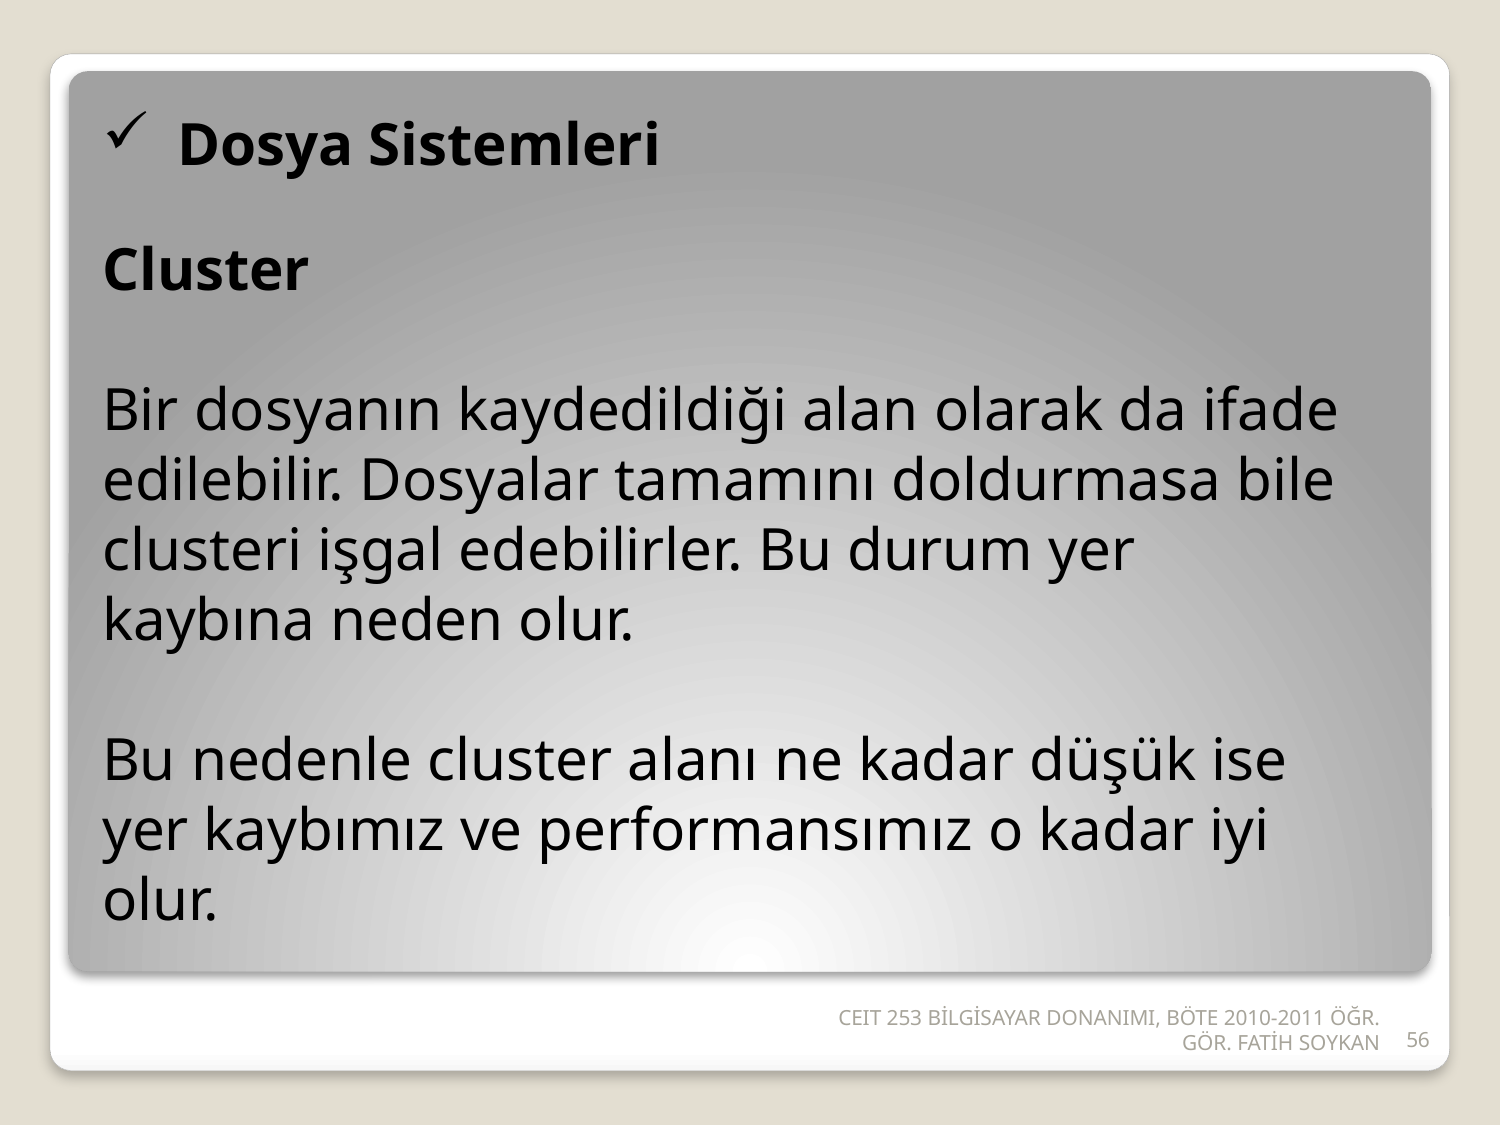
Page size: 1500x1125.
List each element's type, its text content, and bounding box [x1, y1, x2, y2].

slide_number 56 [1395, 1002, 1445, 1063]
text_box Dosya Sistemleri [87, 49, 1413, 185]
footer CEIT 253 BİLGİSAYAR DONANIMI, BÖTE 2010-2011 ÖĞR. GÖR. FATİH SOYKAN [800, 1002, 1395, 1063]
text_box Cluster Bir dosyanın kaydedildiği alan olarak da ifade edilebilir. Dosyalar tamamını doldurmasa bile clusteri işgal edebilirler. Bu durum yer kaybına neden olur. Bu nedenle cluster alanı ne kadar düşük ise yer kaybımız ve performansımız o kadar iyi olur. [87, 224, 1375, 940]
